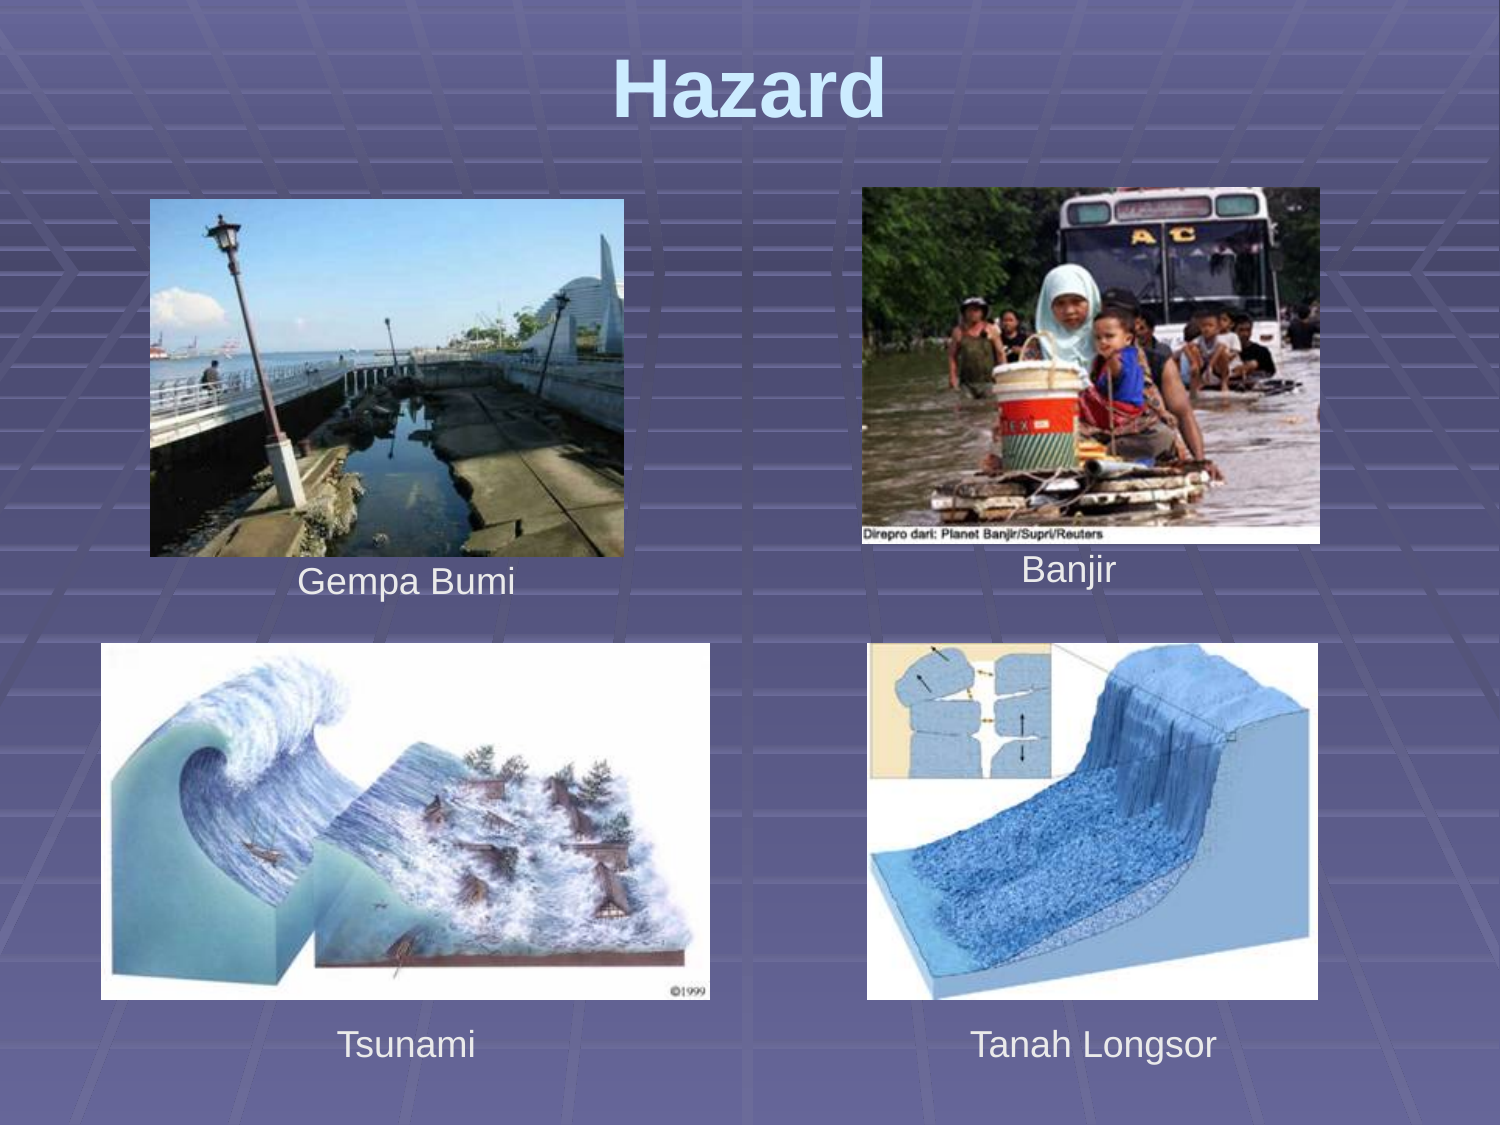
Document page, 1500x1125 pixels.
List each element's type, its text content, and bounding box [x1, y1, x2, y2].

text_box Gempa Bumi [162, 549, 650, 610]
text_box Banjir [825, 537, 1313, 598]
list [862, 187, 1320, 544]
text_box Tsunami [162, 1012, 650, 1073]
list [101, 643, 710, 1000]
title Hazard [74, 24, 1426, 143]
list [867, 643, 1319, 1000]
text_box Tanah Longsor [849, 1012, 1338, 1073]
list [149, 199, 625, 557]
